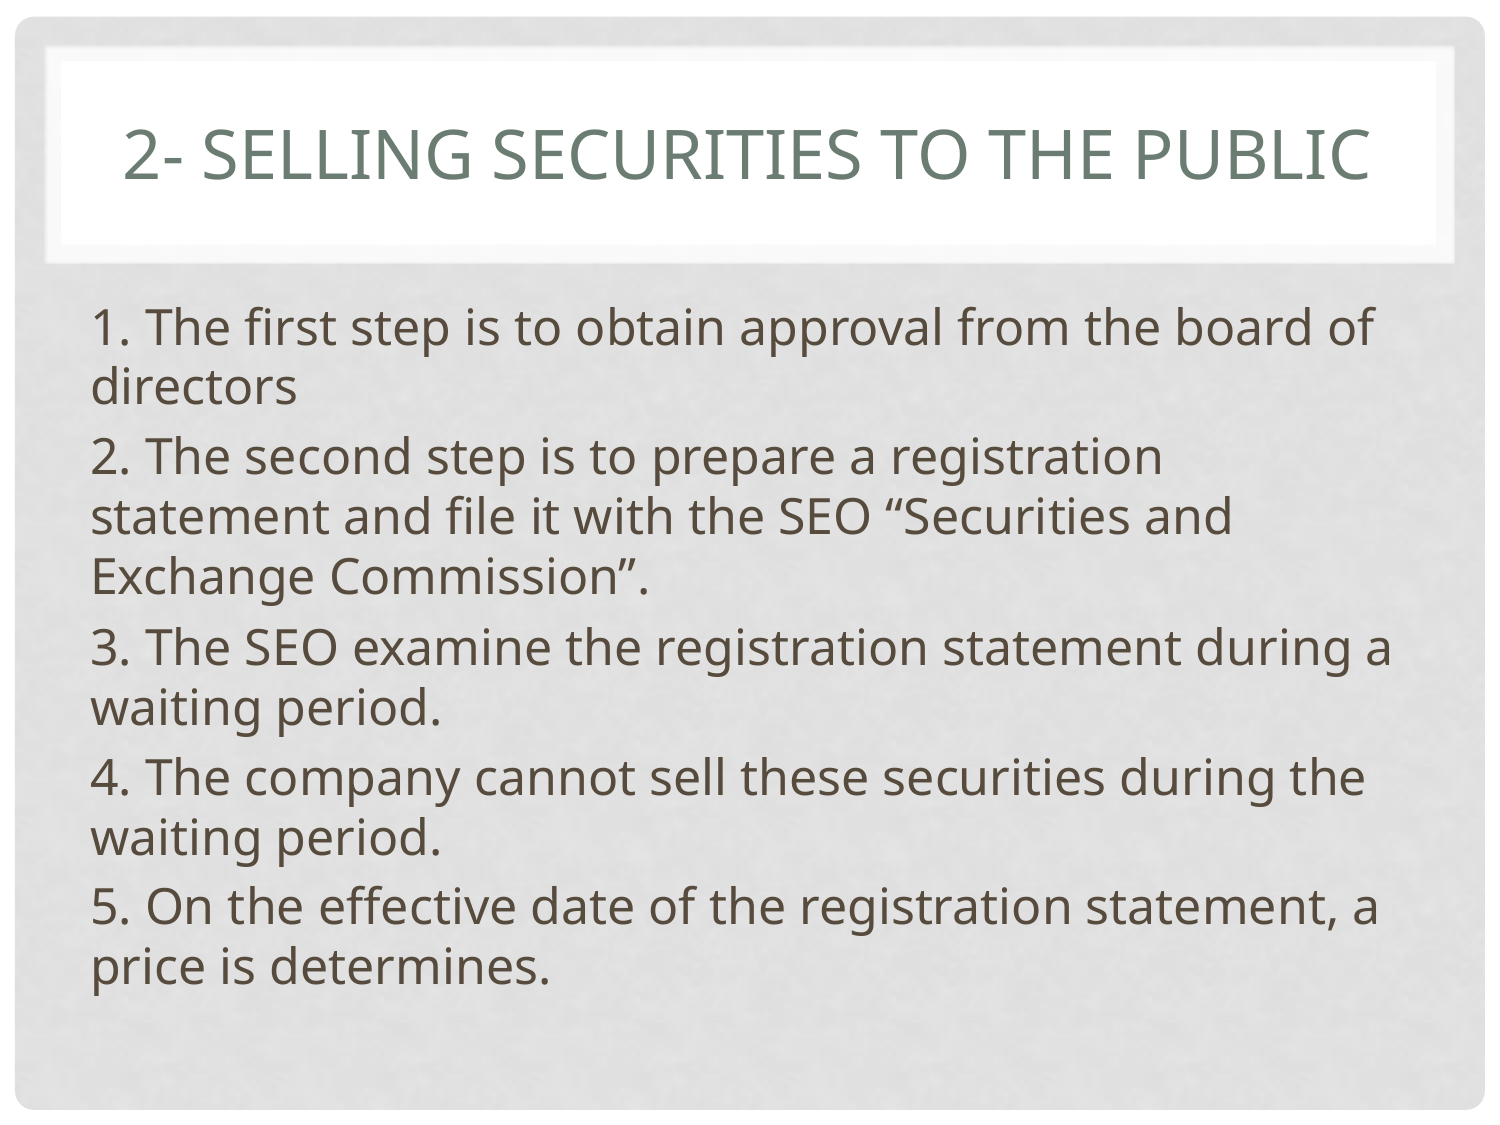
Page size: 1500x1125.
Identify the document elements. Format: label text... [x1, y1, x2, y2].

title 2- SELLING SECURITIES TO THE PUBLIC [69, 66, 1425, 238]
list 1. The first step is to obtain approval from the board of directors 2. The second step is to prepare a registration statement and file it with the SEO “Securities and Exchange Commission”. 3. The SEO examine the registration statement during a waiting period. 4. The company cannot sell these securities during the waiting period. 5. On the effective date of the registration statement, a price is determines. [75, 287, 1425, 1070]
